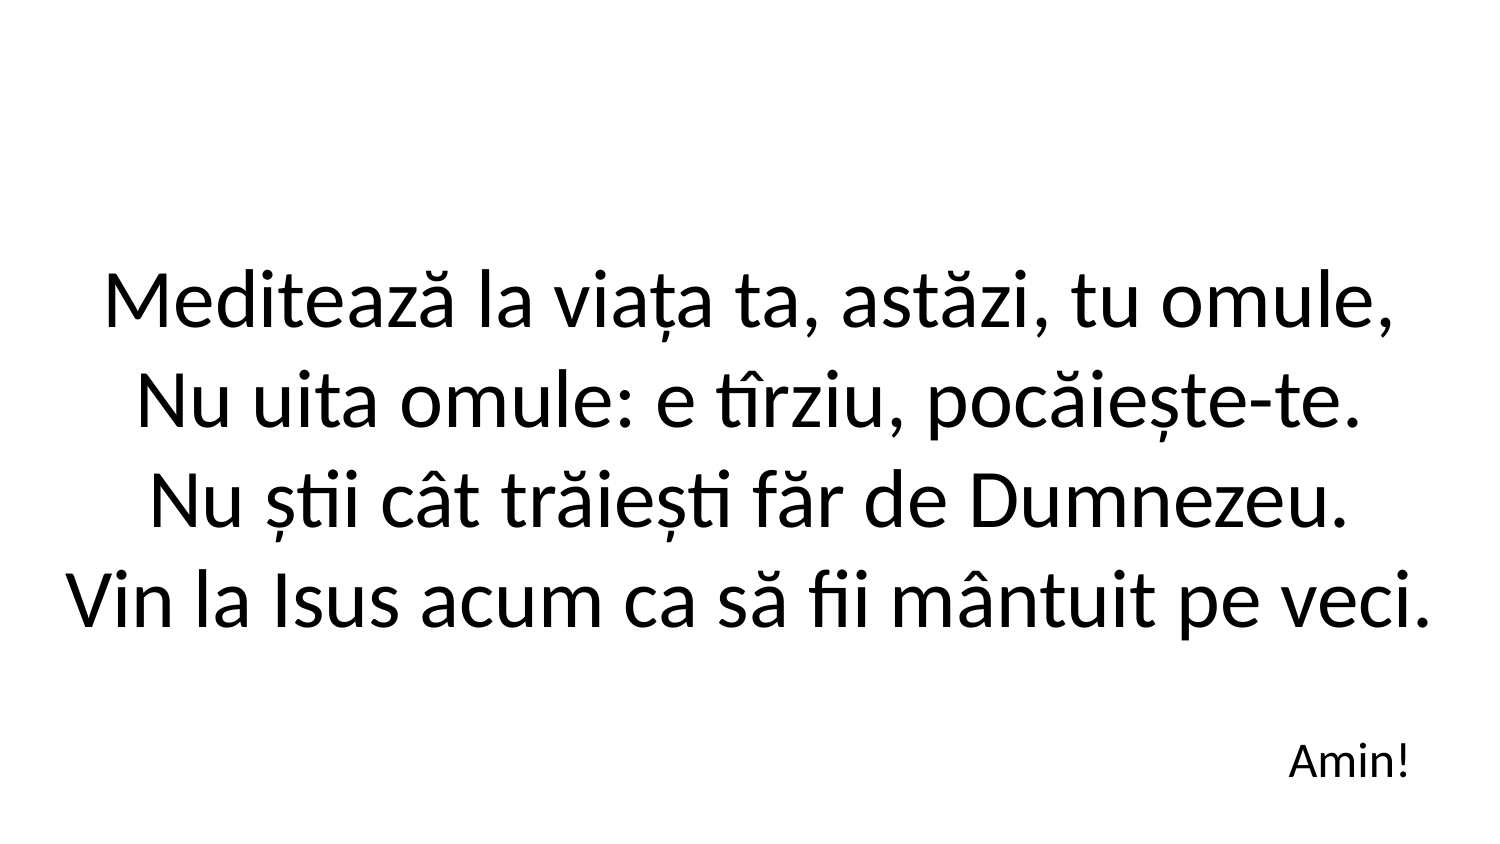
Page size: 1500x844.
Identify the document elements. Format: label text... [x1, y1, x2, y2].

text_box Amin! [1273, 674, 1427, 795]
text_box Meditează la viața ta, astăzi, tu omule, Nu uita omule: e tîrziu, pocăiește-te. Nu știi cât trăiești făr de Dumnezeu. Vin la Isus acum ca să fii mântuit pe veci. [50, 192, 1450, 652]
